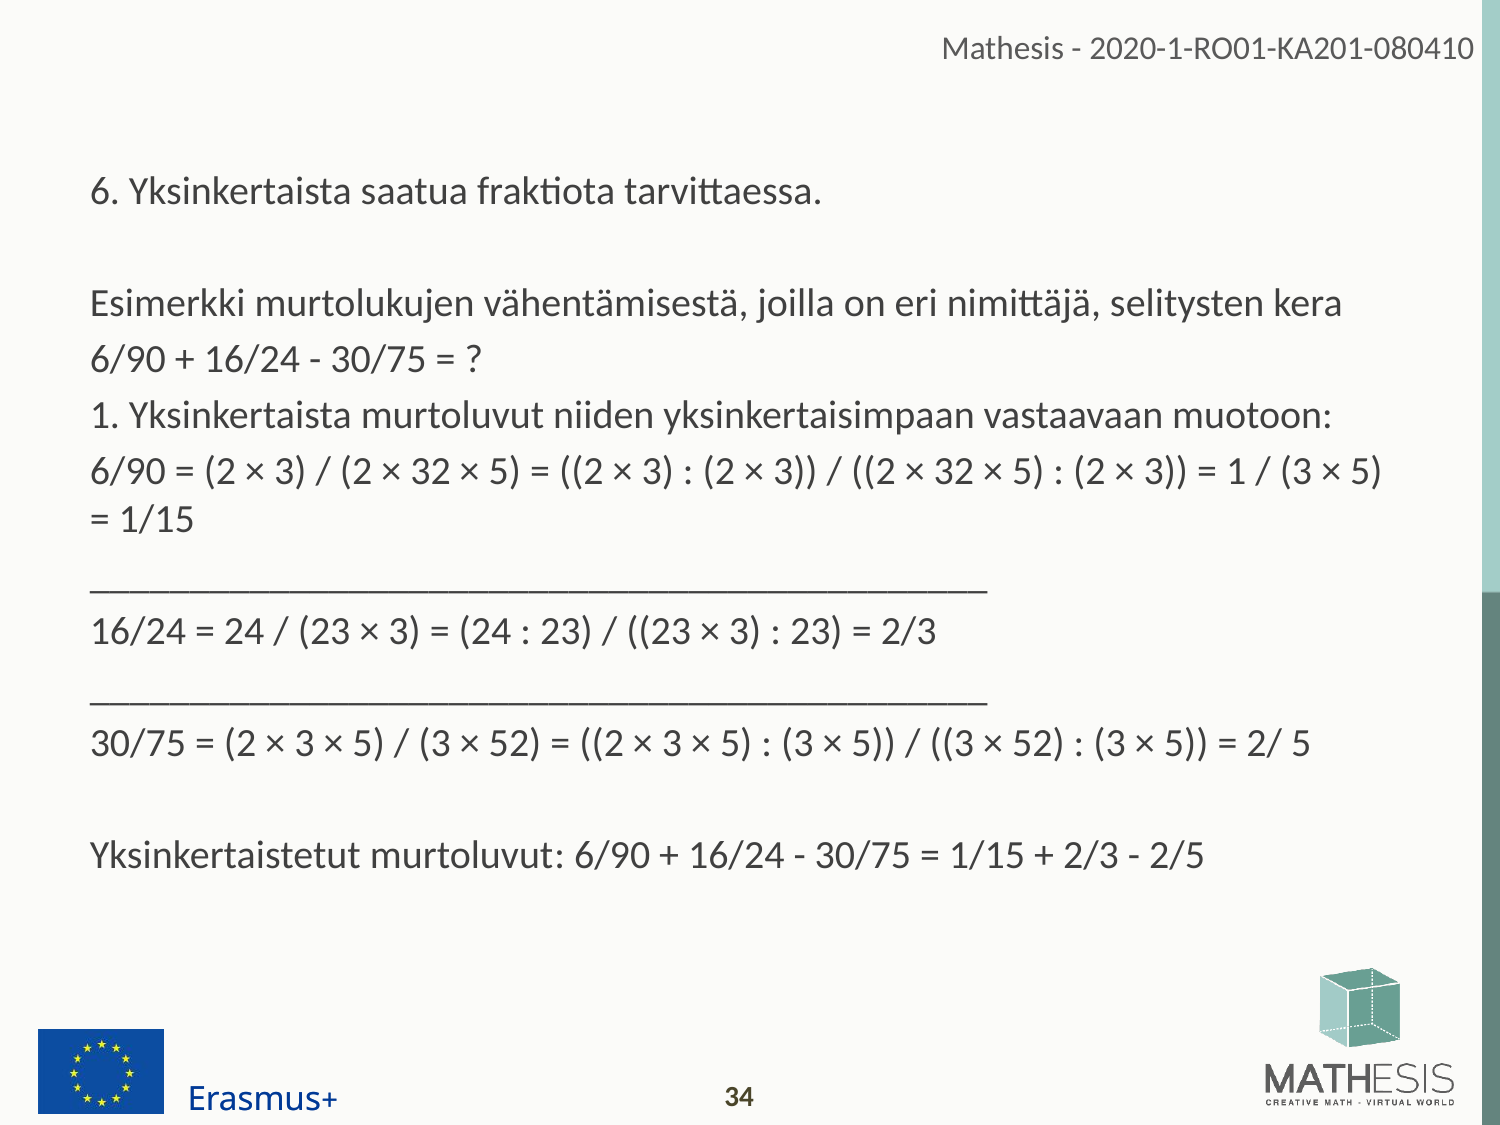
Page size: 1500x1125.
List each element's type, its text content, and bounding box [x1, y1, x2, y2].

list 6. Yksinkertaista saatua fraktiota tarvittaessa. Esimerkki murtolukujen vähentämisestä, joilla on eri nimittäjä, selitysten kera 6/90 + 16/24 - 30/75 = ? 1. Yksinkertaista murtoluvut niiden yksinkertaisimpaan vastaavaan muotoon: 6/90 = (2 × 3) / (2 × 32 × 5) = ((2 × 3) : (2 × 3)) / ((2 × 32 × 5) : (2 × 3)) = 1 / (3 × 5) = 1/15 _____________________________________________ 16/24 = 24 / (23 × 3) = (24 : 23) / ((23 × 3) : 23) = 2/3 _____________________________________________ 30/75 = (2 × 3 × 5) / (3 × 52) = ((2 × 3 × 5) : (3 × 5)) / ((3 × 52) : (3 × 5)) = 2/ 5 Yksinkertaistetut murtoluvut: 6/90 + 16/24 - 30/75 = 1/15 + 2/3 - 2/5 [75, 157, 1425, 900]
picture [38, 1029, 164, 1114]
